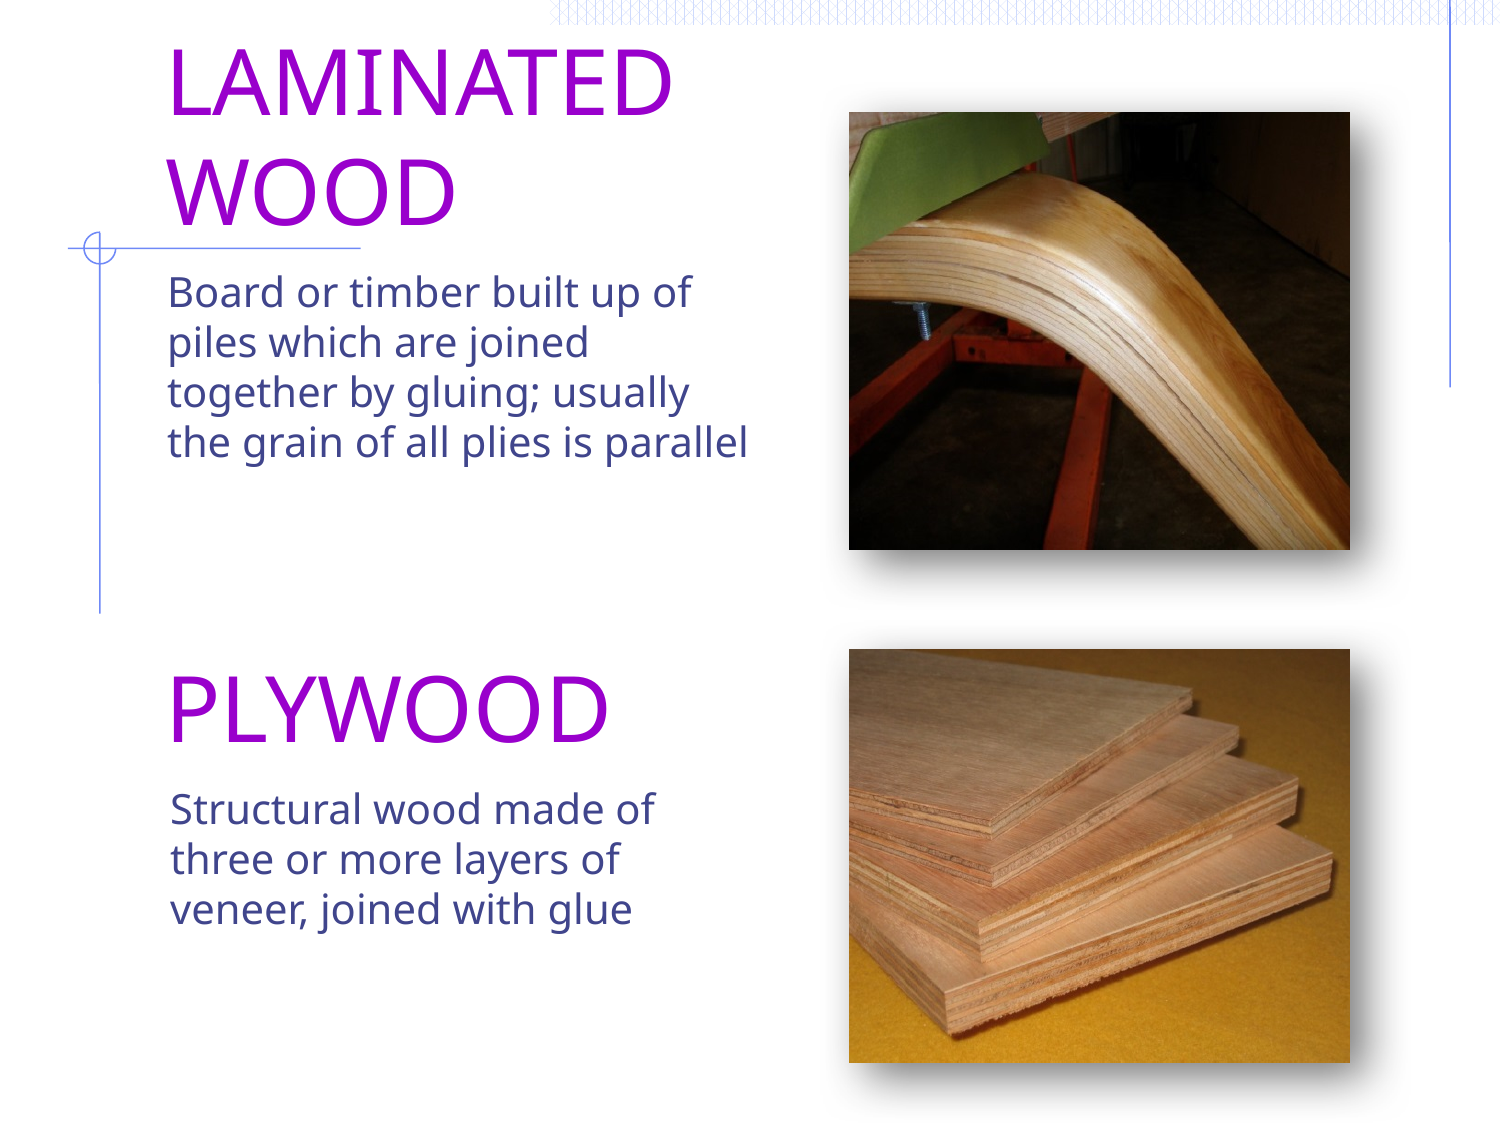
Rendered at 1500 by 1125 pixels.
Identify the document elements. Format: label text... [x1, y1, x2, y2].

list PLYWOOD [150, 650, 825, 768]
list Board or timber built up of piles which are joined together by gluing; usually the grain of all plies is parallel [152, 258, 777, 571]
list LAMINATED WOOD [150, 24, 825, 252]
list Structural wood made of three or more layers of veneer, joined with glue [155, 774, 781, 963]
picture [849, 112, 1351, 551]
picture [849, 649, 1351, 1063]
